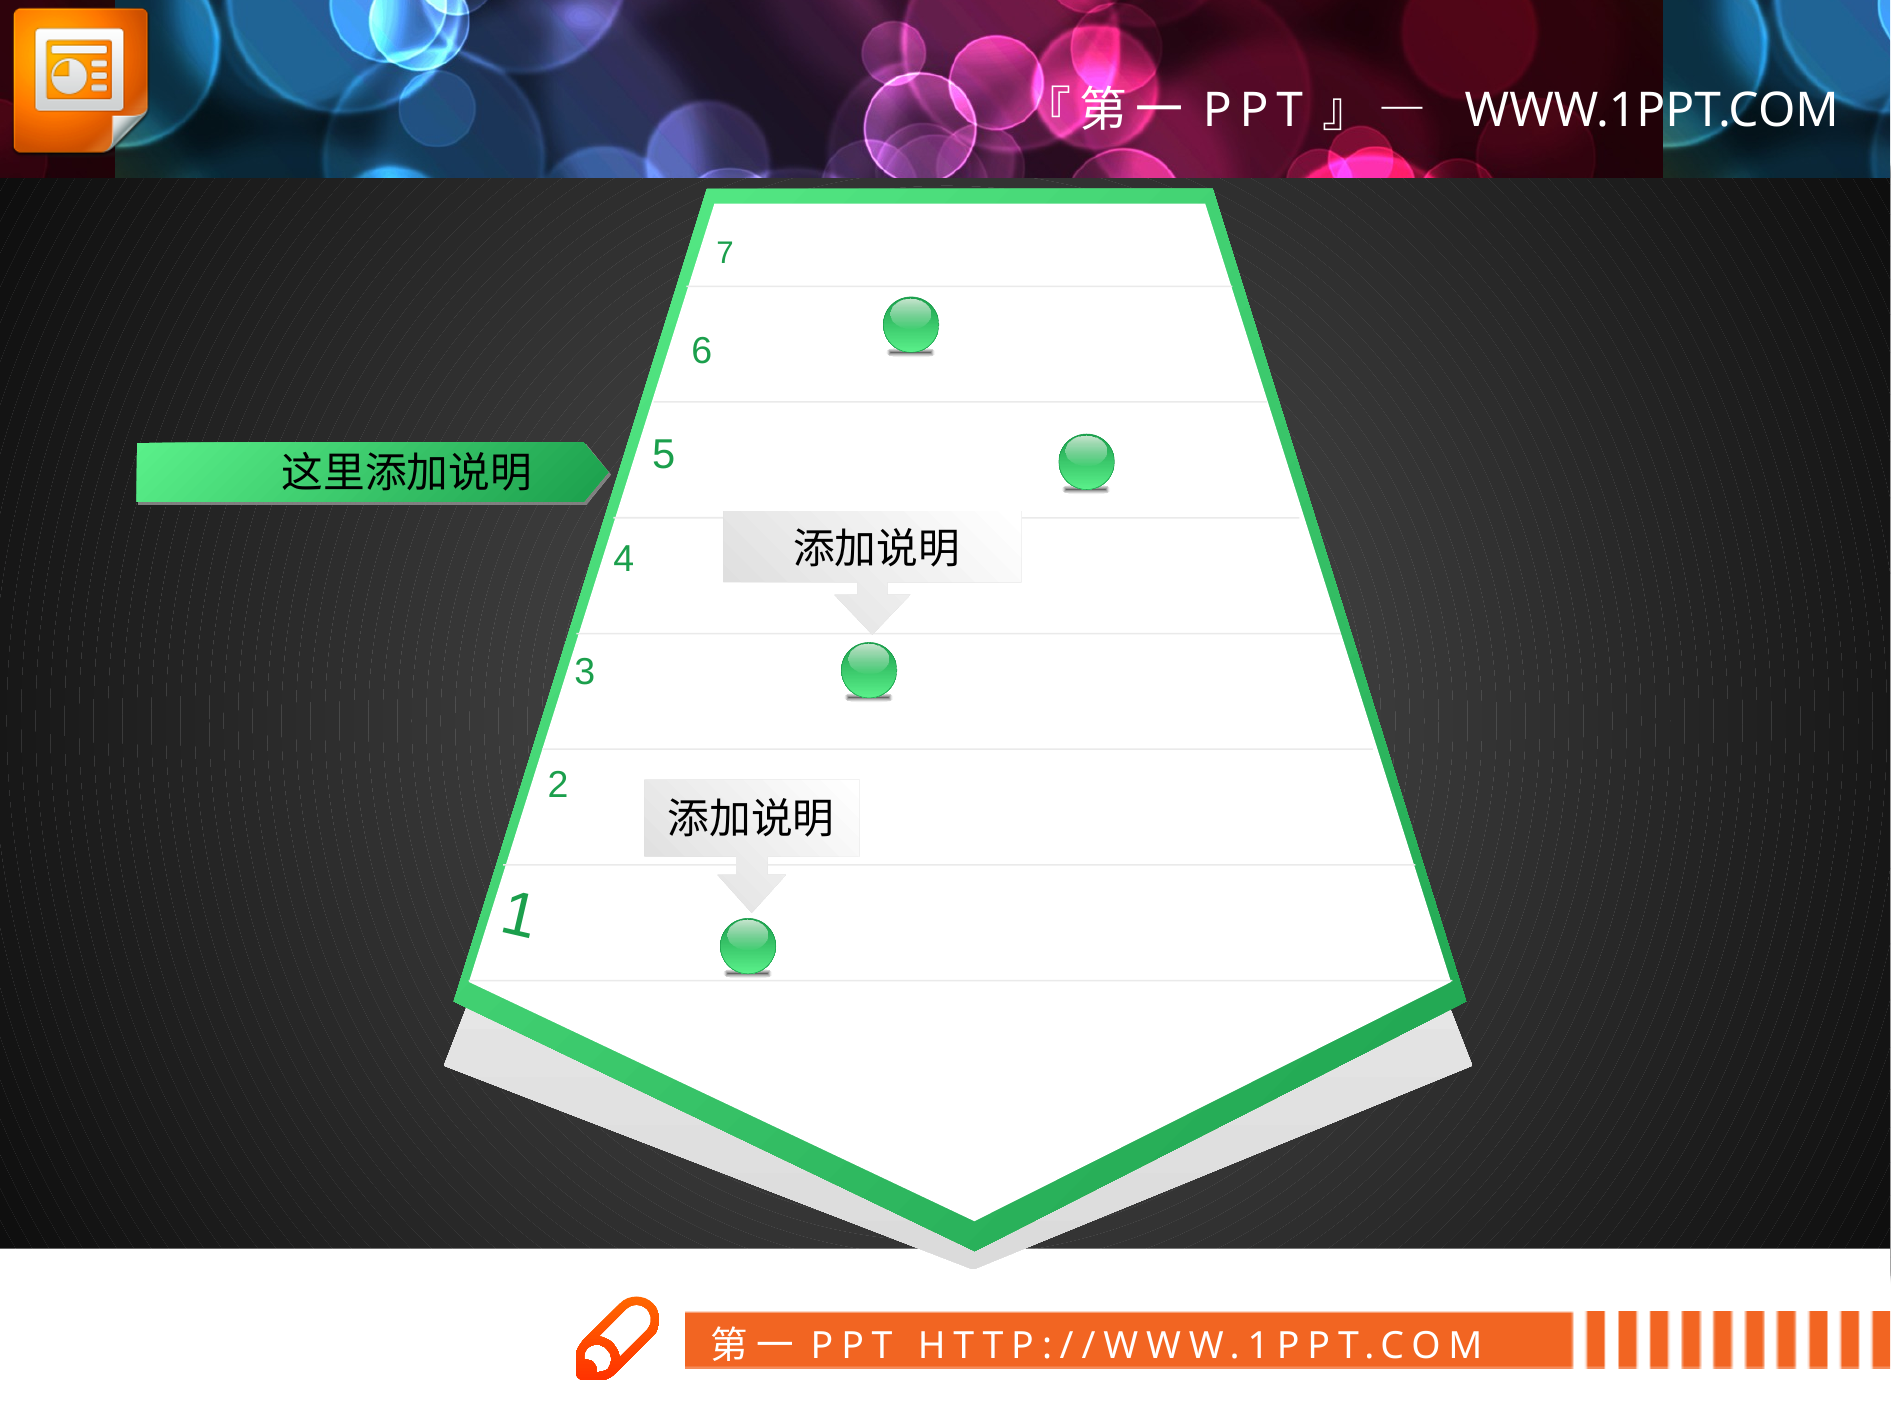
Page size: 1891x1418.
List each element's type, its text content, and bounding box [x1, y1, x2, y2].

text_box [552, 442, 609, 502]
text_box 3 [555, 637, 615, 702]
picture [0, 0, 1891, 178]
text_box [507, 287, 1414, 864]
text_box 4 [594, 524, 654, 589]
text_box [883, 296, 940, 358]
text_box [468, 981, 1452, 1222]
text_box 这里添加说明 [262, 436, 552, 506]
text_box 1 [475, 857, 568, 966]
text_box 6 [672, 316, 732, 381]
text_box 添加说明 [648, 781, 854, 851]
text_box 添加说明 [774, 512, 980, 582]
text_box [136, 442, 262, 502]
text_box [469, 865, 1451, 980]
text_box 7 [697, 222, 753, 279]
text_box 2 [528, 751, 588, 815]
picture [685, 1311, 1891, 1369]
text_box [720, 918, 776, 979]
text_box 5 [633, 417, 695, 487]
text_box [723, 511, 1022, 635]
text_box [1058, 433, 1115, 495]
text_box [644, 779, 860, 913]
text_box [443, 1008, 1473, 1270]
text_box [453, 188, 1467, 1252]
text_box [688, 203, 1232, 286]
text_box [841, 642, 898, 703]
